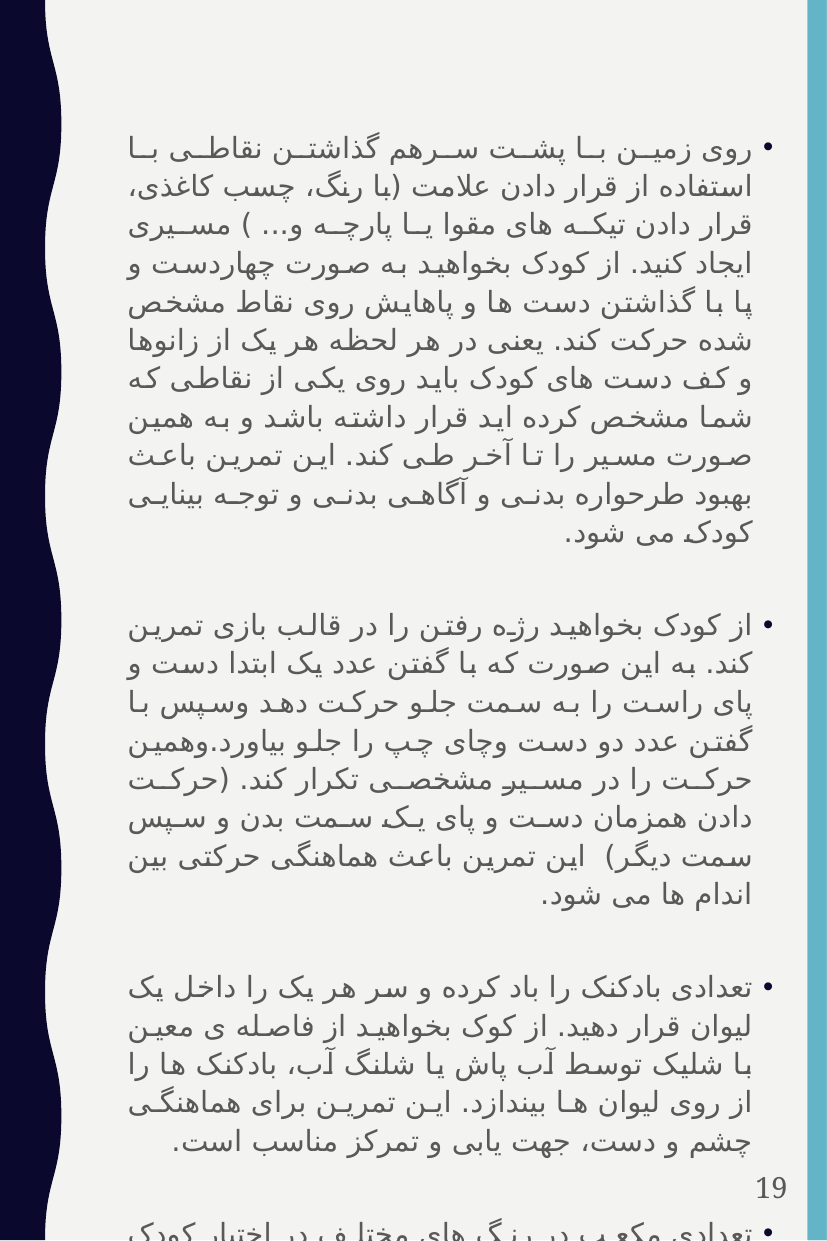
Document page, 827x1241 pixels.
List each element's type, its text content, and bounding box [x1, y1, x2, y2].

slide_number 19 [725, 1157, 803, 1217]
list روی زمین با پشت سرهم گذاشتن نقاطی با استفاده از قرار دادن علامت (با رنگ، چسب کاغذی، قرار دادن تیکه های مقوا یا پارچه و... ) مسیری ایجاد کنید. از کودک بخواهید به صورت چهاردست و پا با گذاشتن دست ها و پاهایش روی نقاط مشخص شده حرکت کند. یعنی در هر لحظه هر یک از زانوها و کف دست های کودک باید روی یکی از نقاطی که شما مشخص کرده اید قرار داشته باشد و به همین صورت مسیر را تا آخر طی کند. این تمرین باعث بهبود طرحواره بدنی و آگاهی بدنی و توجه بینایی کودک می شود. از کودک بخواهید رژه رفتن را در قالب بازی تمرین کند. به این صورت که با گفتن عدد یک ابتدا دست و پای راست را به سمت جلو حرکت دهد وسپس با گفتن عدد دو دست وچای چپ را جلو بیاورد.وهمین حرکت را در مسیر مشخصی تکرار کند. (حرکت دادن همزمان دست و پای یک سمت بدن و سپس سمت دیگر) این تمرین باعث هماهنگی حرکتی بین اندام ها می شود. تعدادی بادکنک را باد کرده و سر هر یک را داخل یک لیوان قرار دهید. از کوک بخواهید از فاصله ی معین با شلیک توسط آب پاش یا شلنگ آب، بادکنک ها را از روی لیوان ها بیندازد. این تمرین برای هماهنگی چشم و دست، جهت یابی و تمرکز مناسب است. تعدادی مکعب در رنگ های مختلف در اختیار کودک قرار دهید. سپس با استفاده از مداد رنگی و روی کاغذ الگویی از روی هم گذاشتن مکعب های رنگی را بکشید (مثلا یک مکعب زرد و روی آن یک مکعب آبی و ...) و از کودک بخواهید الگویی که شما کشیده اید را با روی هم گذاشتن معکب هایش درست کند. این کار برای بهبود مهارت کپی کردن کودک و تمرین توالی و همچنین تمرکز مناسب است. [112, 118, 789, 708]
